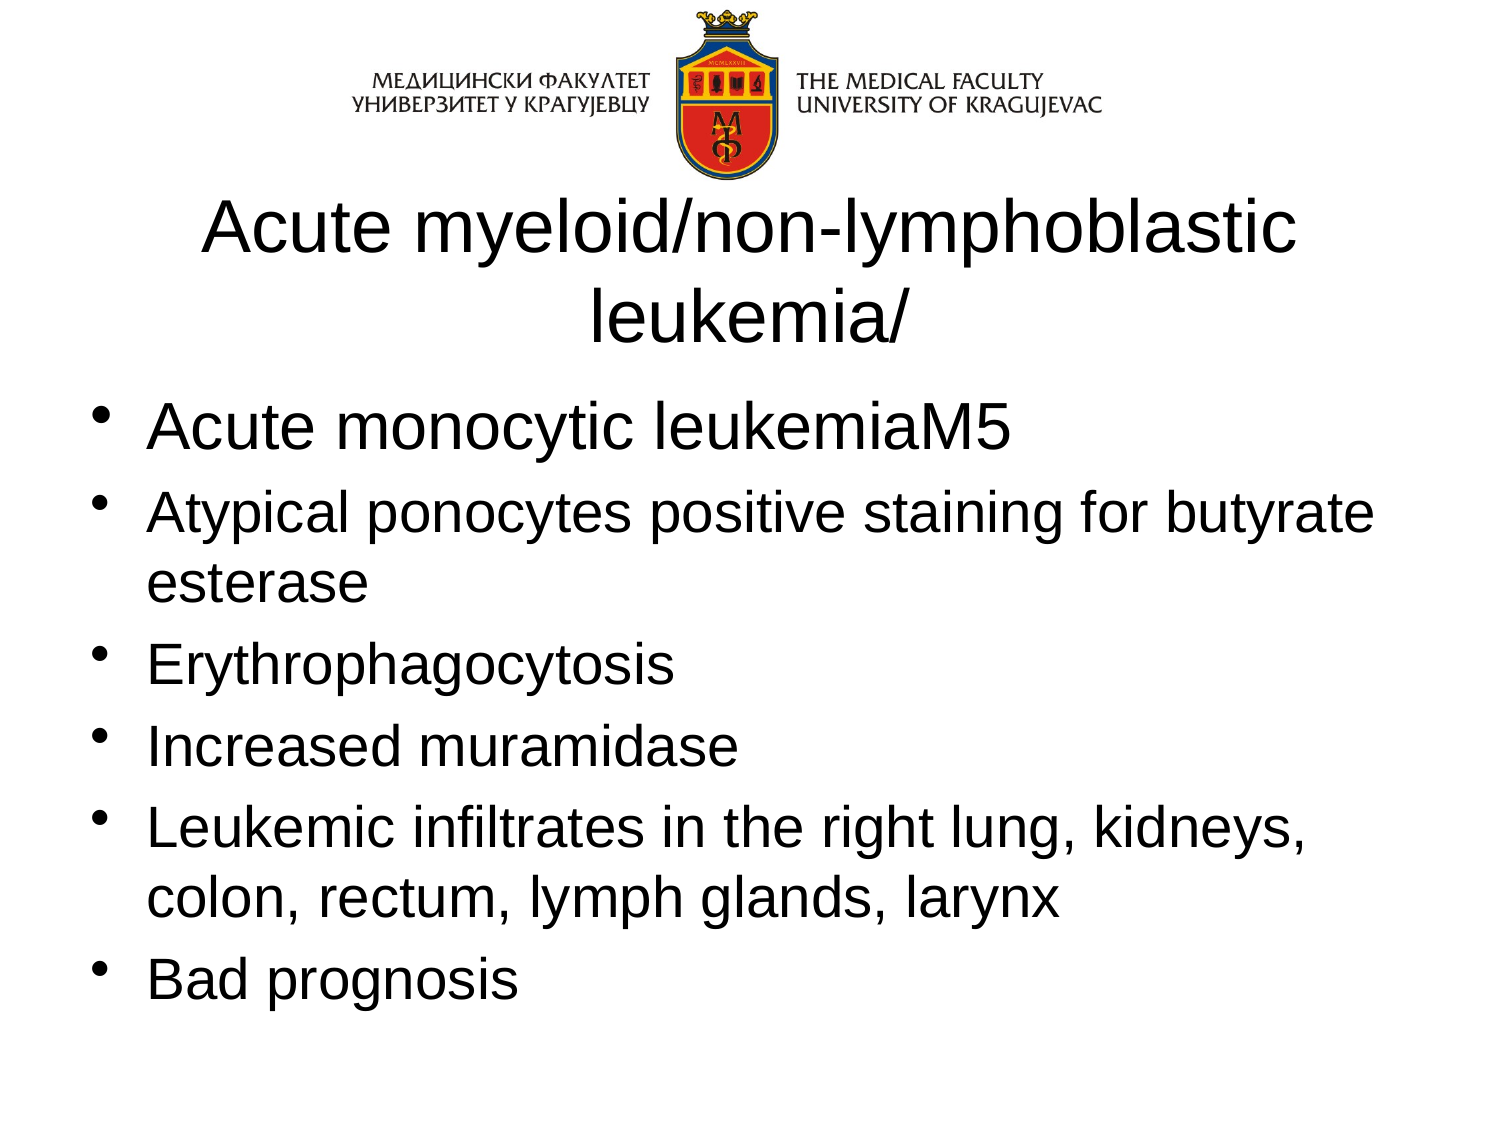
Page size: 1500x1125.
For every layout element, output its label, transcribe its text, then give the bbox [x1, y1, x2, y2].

list Acute monocytic leukemiaM5 Atypical ponocytes positive staining for butyrate esterase Erythrophagocytosis Increased muramidase Leukemic infiltrates in the right lung, kidneys, colon, rectum, lymph glands, larynx Bad prognosis [74, 374, 1426, 1118]
title Acute myeloid/non-lymphoblastic leukemia/ [74, 173, 1426, 362]
picture [328, 0, 1125, 173]
